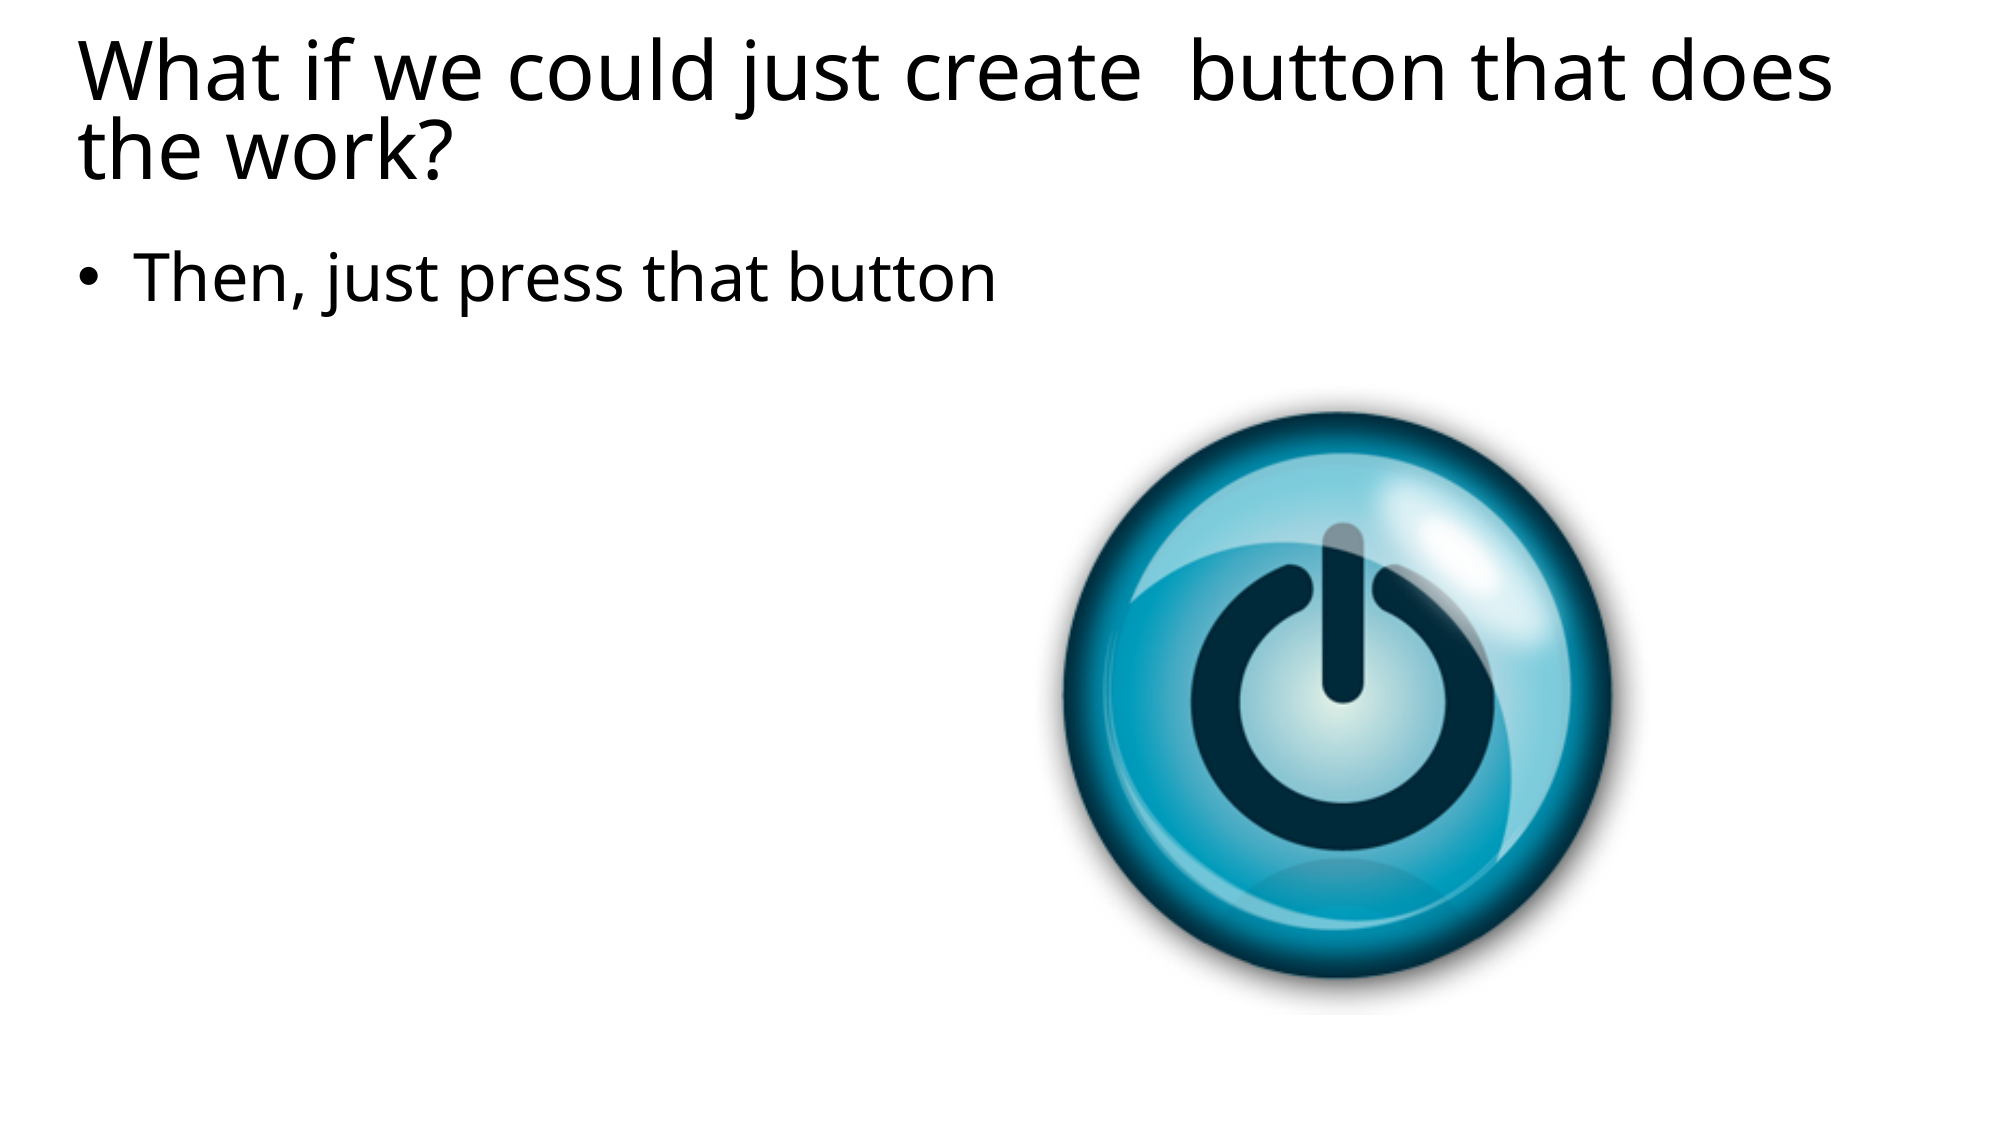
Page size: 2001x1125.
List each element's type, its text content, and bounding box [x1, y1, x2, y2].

title What if we could just create button that does the work? [62, 29, 1953, 205]
picture [1017, 381, 1659, 1015]
list Then, just press that button [62, 227, 1953, 1096]
